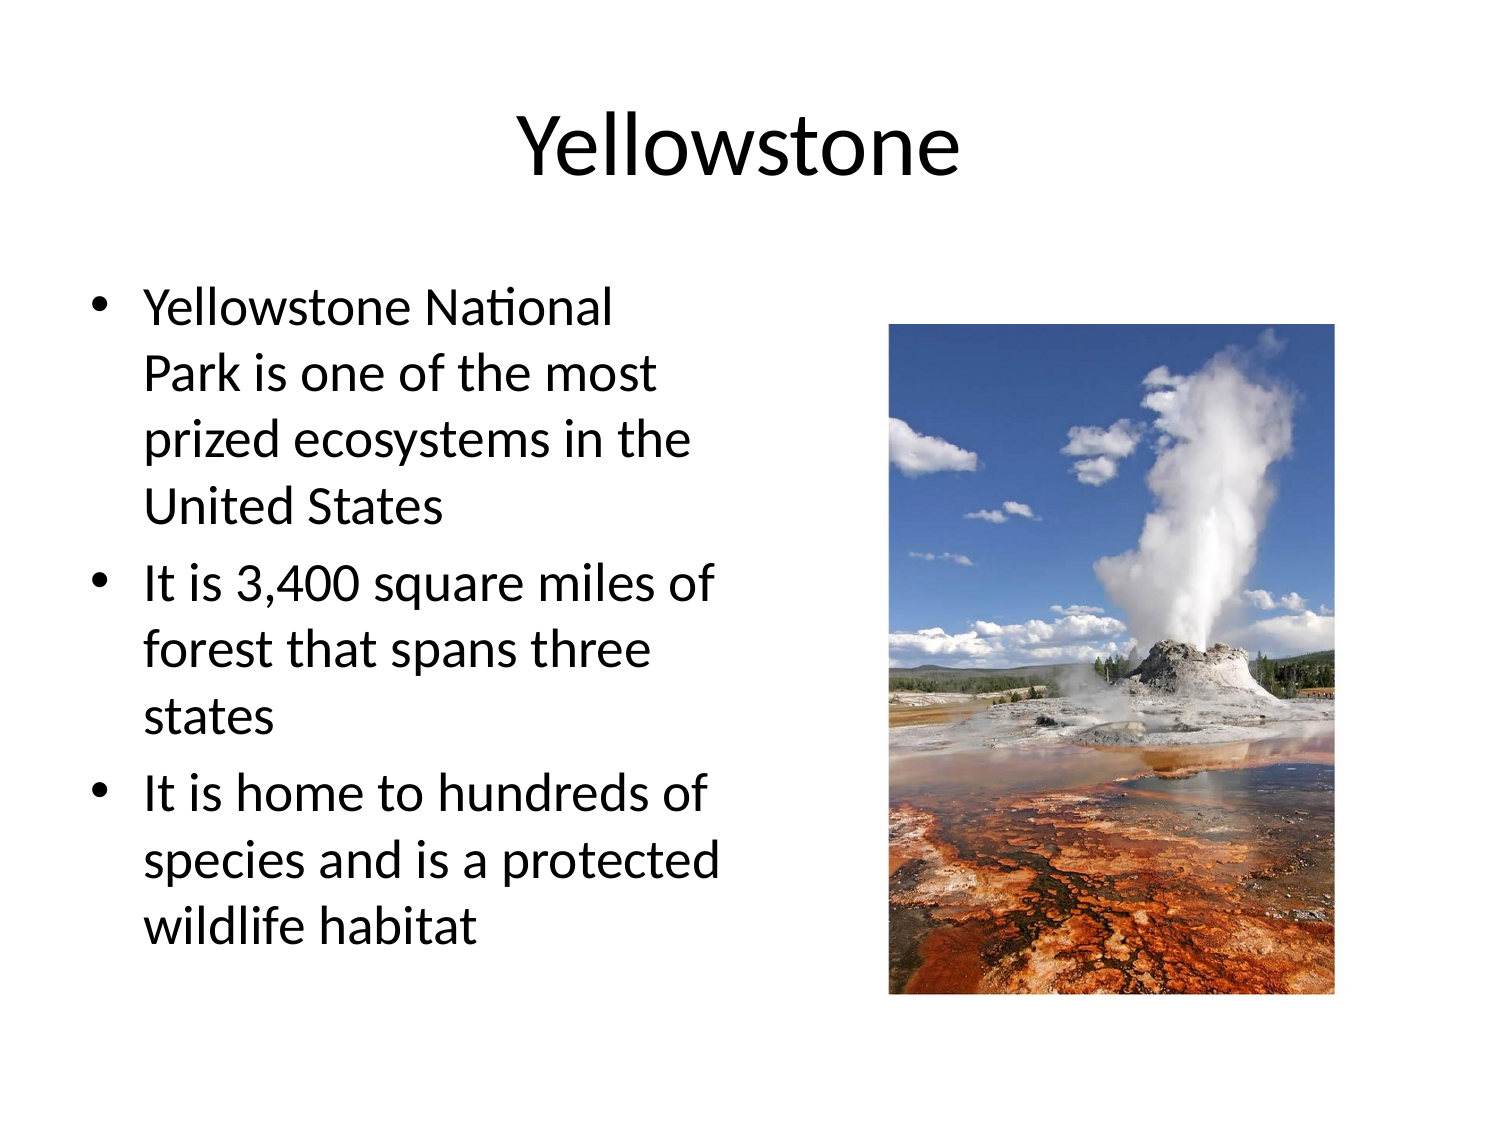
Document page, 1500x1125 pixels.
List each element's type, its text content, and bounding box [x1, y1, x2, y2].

title Yellowstone [75, 45, 1425, 233]
list Yellowstone National Park is one of the most prized ecosystems in the United States It is 3,400 square miles of forest that spans three states It is home to hundreds of species and is a protected wildlife habitat [75, 262, 738, 1005]
picture [874, 324, 1351, 997]
